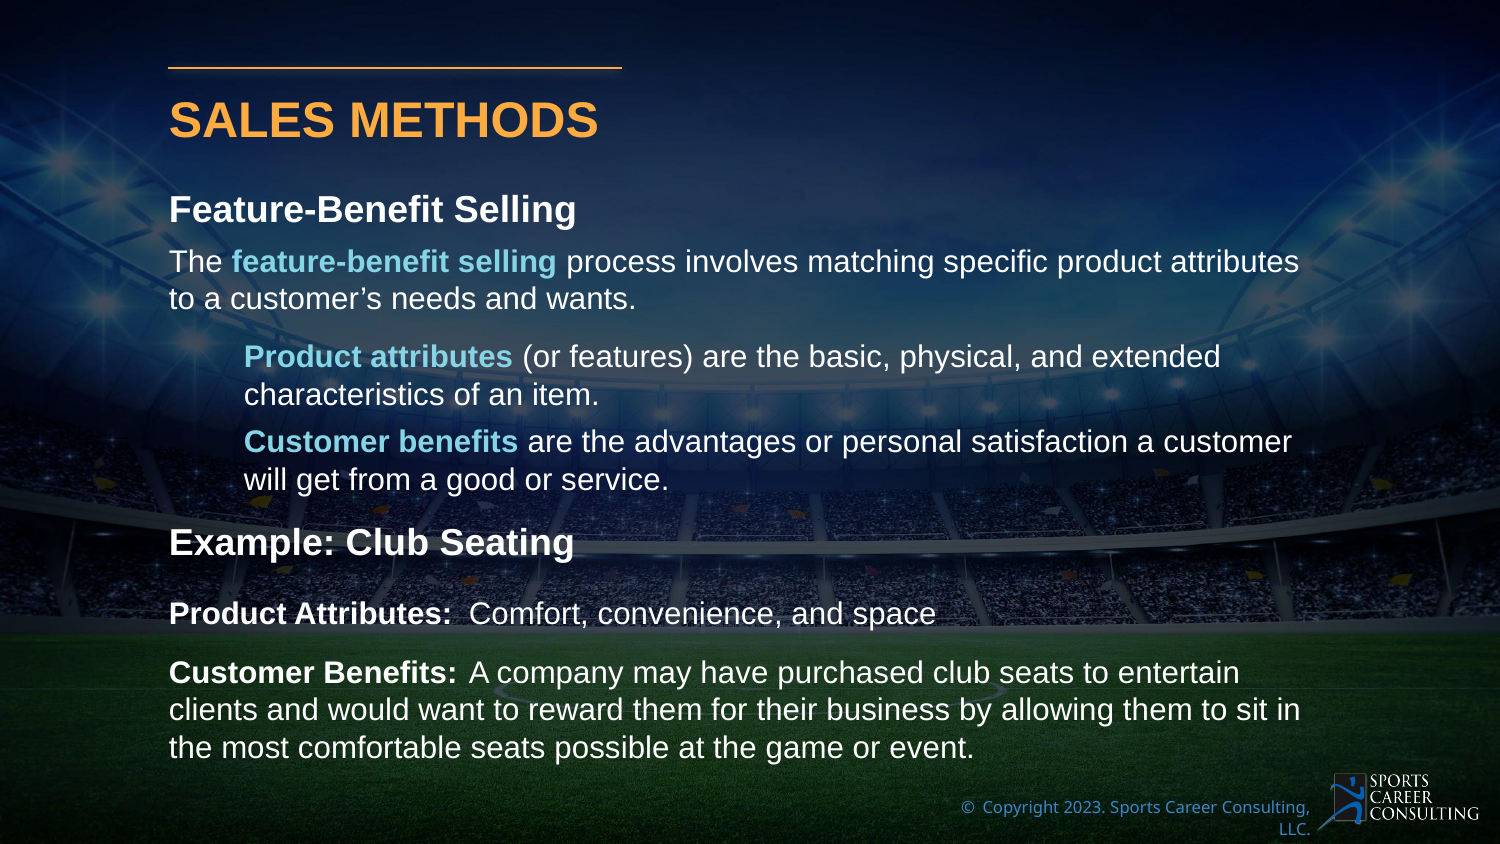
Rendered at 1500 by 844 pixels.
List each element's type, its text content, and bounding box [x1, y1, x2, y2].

list Feature-Benefit Selling The feature-benefit selling process involves matching specific product attributes to a customer’s needs and wants. Product attributes (or features) are the basic, physical, and extended characteristics of an item. Customer benefits are the advantages or personal satisfaction a customer will get from a good or service. Example: Club Seating Product Attributes: Comfort, convenience, and space Customer Benefits: A company may have purchased club seats to entertain clients and would want to reward them for their business by allowing them to sit in the most comfortable seats possible at the game or event. [153, 170, 1331, 703]
text_box © Copyright 2023. Sports Career Consulting, LLC. [914, 769, 1326, 844]
title SALES METHODS [153, 72, 1095, 170]
picture [0, 0, 1500, 844]
